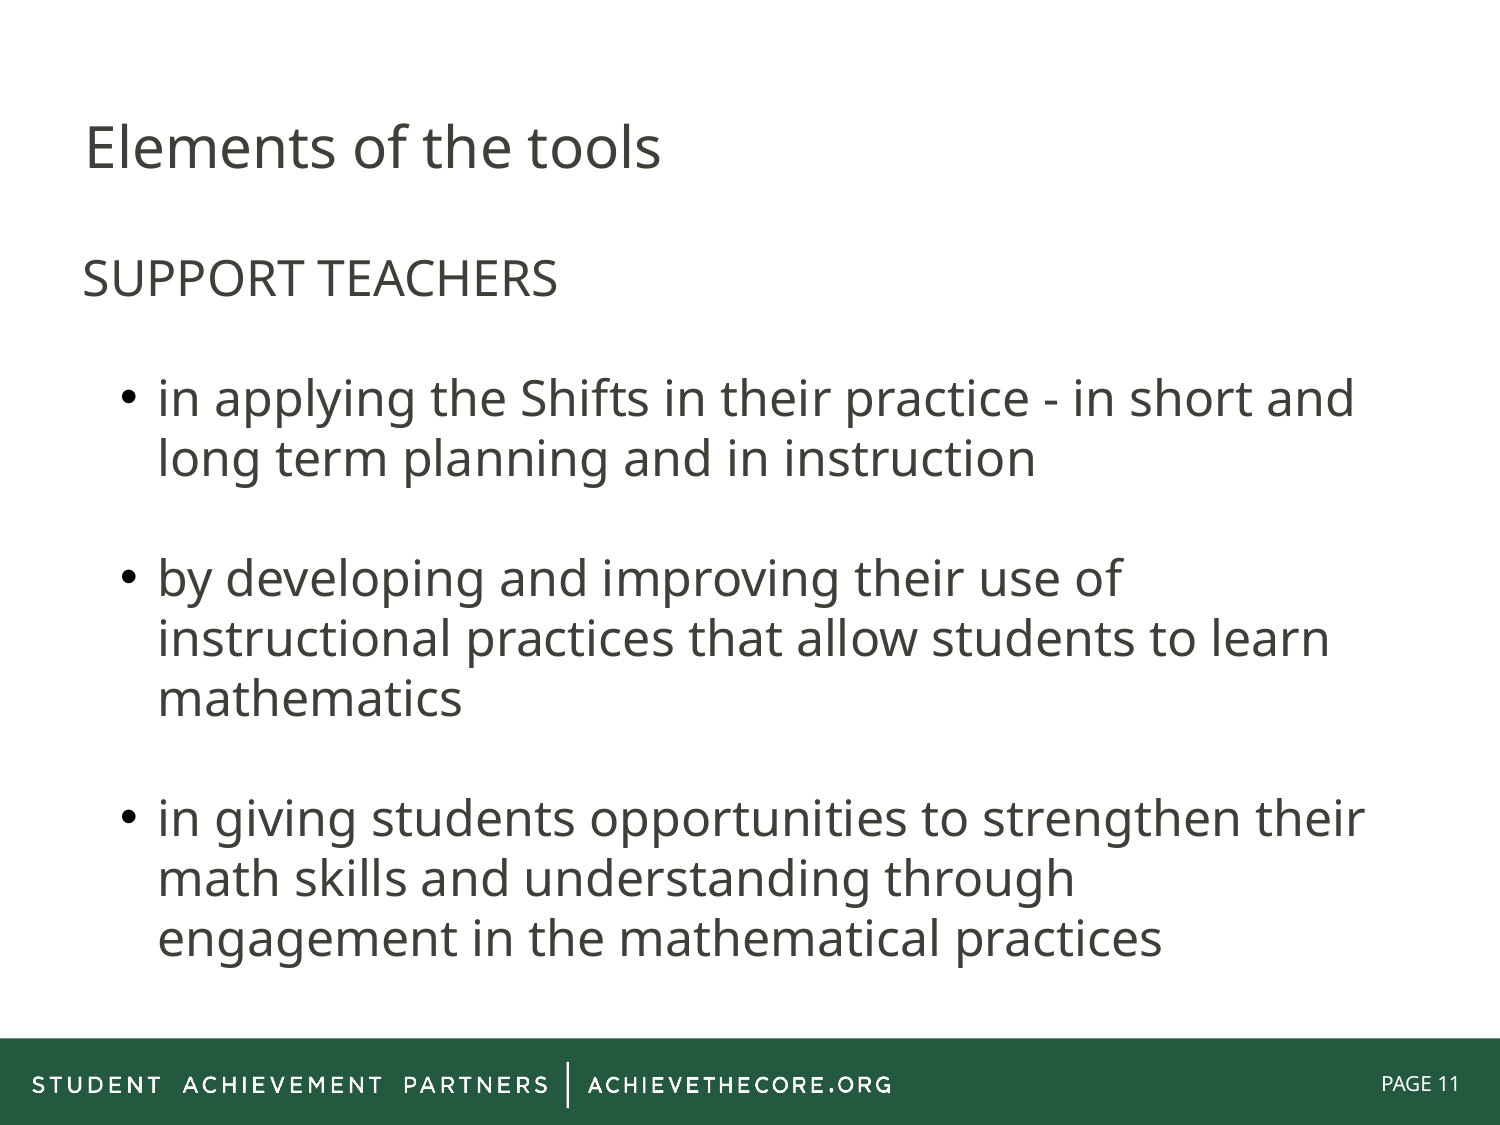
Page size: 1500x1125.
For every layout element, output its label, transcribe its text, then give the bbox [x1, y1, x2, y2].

picture [12, 1055, 911, 1112]
title Elements of the tools [69, 51, 1420, 240]
list SUPPORT TEACHERS in applying the Shifts in their practice - in short and long term planning and in instruction by developing and improving their use of instructional practices that allow students to learn mathematics in giving students opportunities to strengthen their math skills and understanding through engagement in the mathematical practices [67, 231, 1418, 974]
